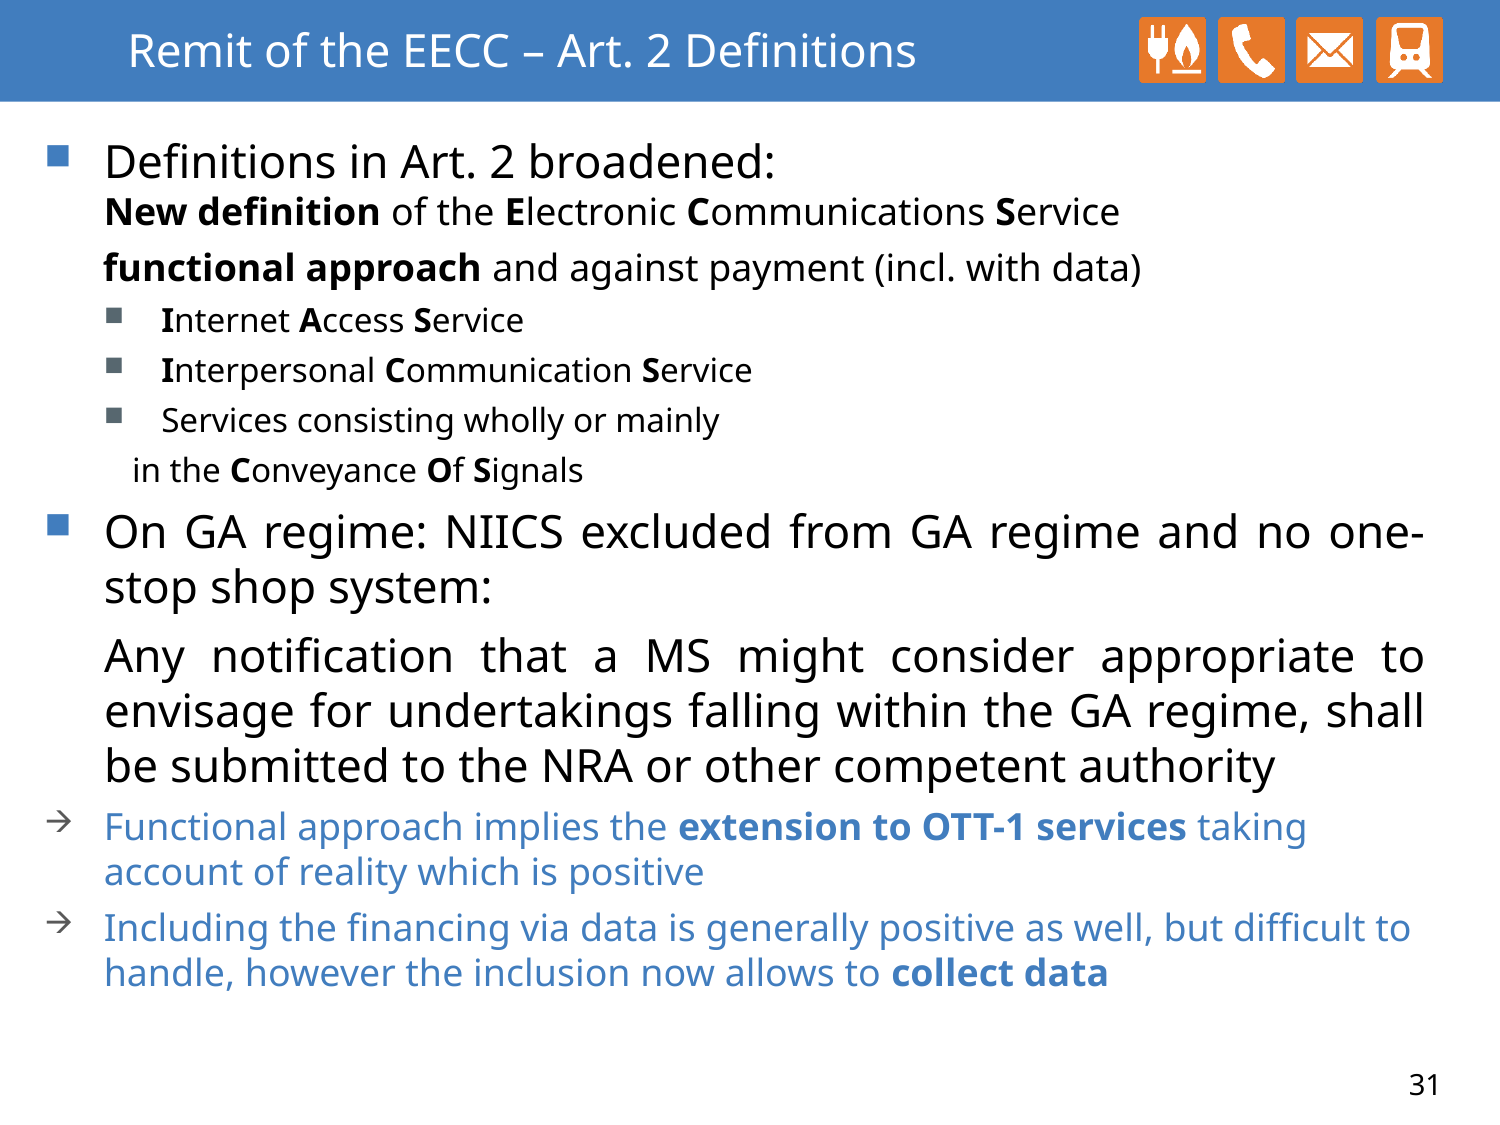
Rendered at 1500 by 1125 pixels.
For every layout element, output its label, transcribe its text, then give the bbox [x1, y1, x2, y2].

picture [1218, 16, 1285, 83]
picture [1139, 16, 1206, 83]
slide_number 31 [1358, 1058, 1458, 1103]
picture [1376, 16, 1443, 83]
list Definitions in Art. 2 broadened: New definition of the Electronic Communications Service functional approach and against payment (incl. with data) Internet Access Service Interpersonal Communication Service Services consisting wholly or mainly in the Conveyance Of Signals On GA regime: NIICS excluded from GA regime and no one-stop shop system: Any notification that a MS might consider appropriate to envisage for undertakings falling within the GA regime, shall be submitted to the NRA or other competent authority Functional approach implies the extension to OTT-1 services taking account of reality which is positive Including the financing via data is generally positive as well, but difficult to handle, however the inclusion now allows to collect data [29, 125, 1442, 1047]
title Remit of the EECC – Art. 2 Definitions [112, 8, 1100, 91]
picture [1296, 16, 1363, 83]
